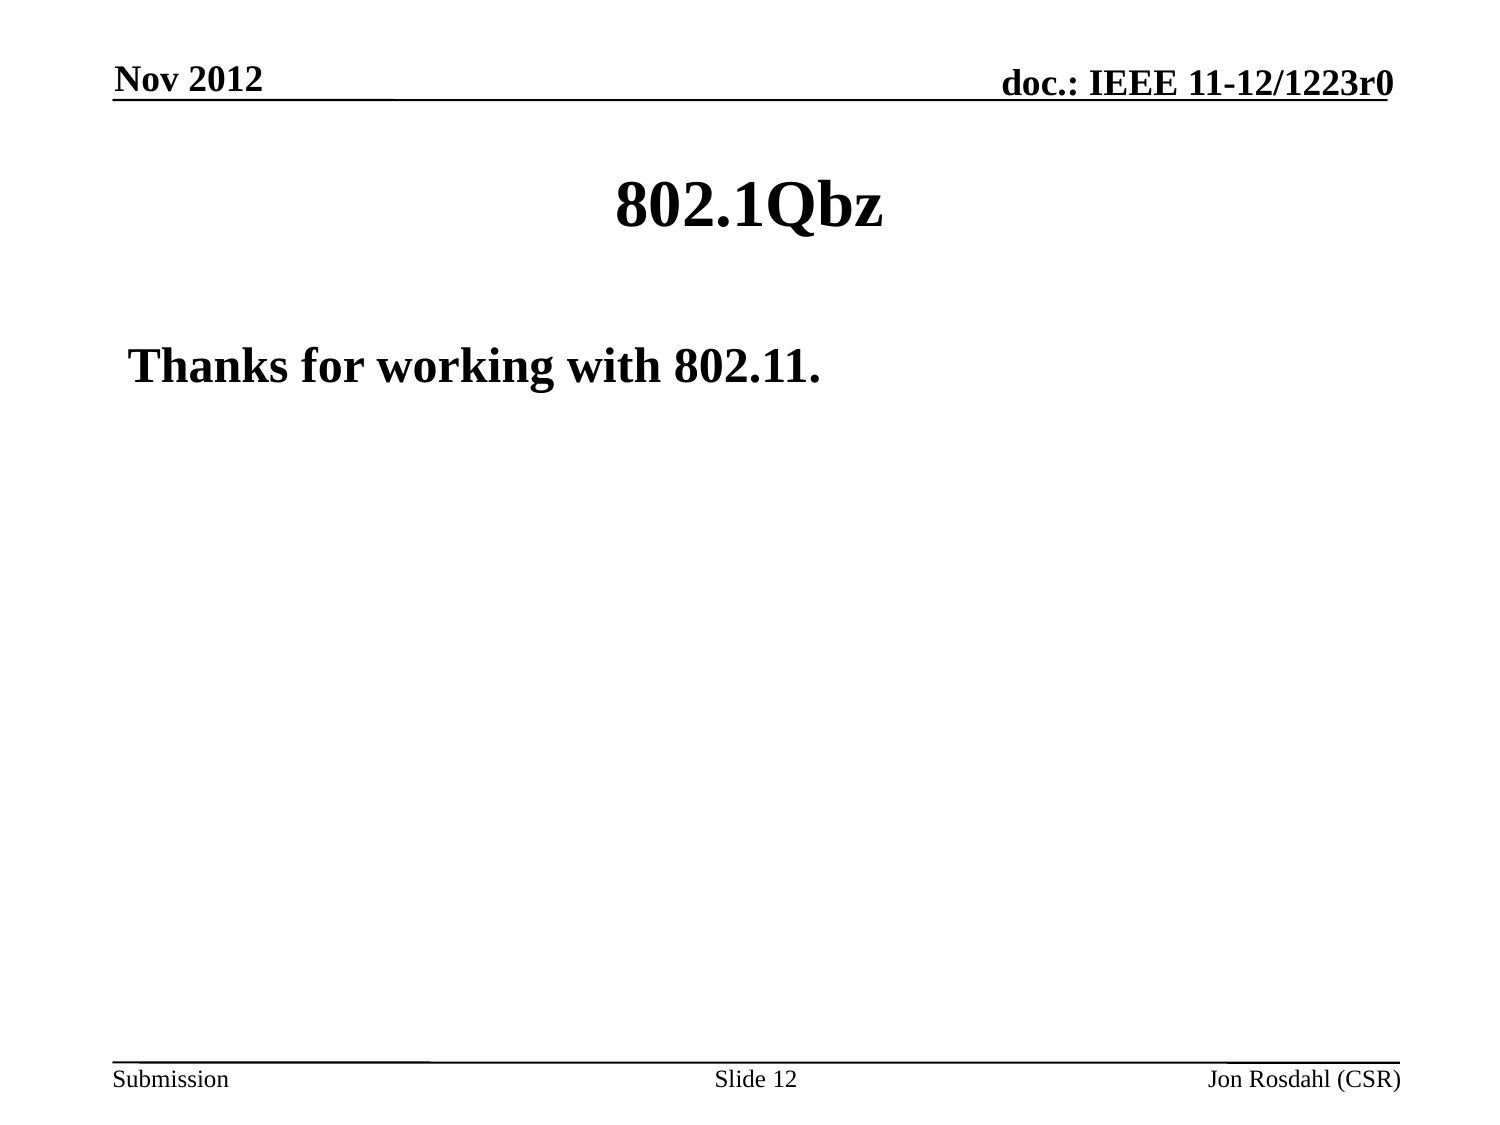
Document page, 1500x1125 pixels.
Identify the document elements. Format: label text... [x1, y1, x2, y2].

slide_number Slide 12 [712, 1061, 800, 1123]
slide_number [114, 54, 423, 100]
title 802.1Qbz [112, 112, 1388, 288]
footer Jon Rosdahl (CSR) [878, 1061, 1402, 1093]
list Thanks for working with 802.11. [112, 324, 1388, 1000]
